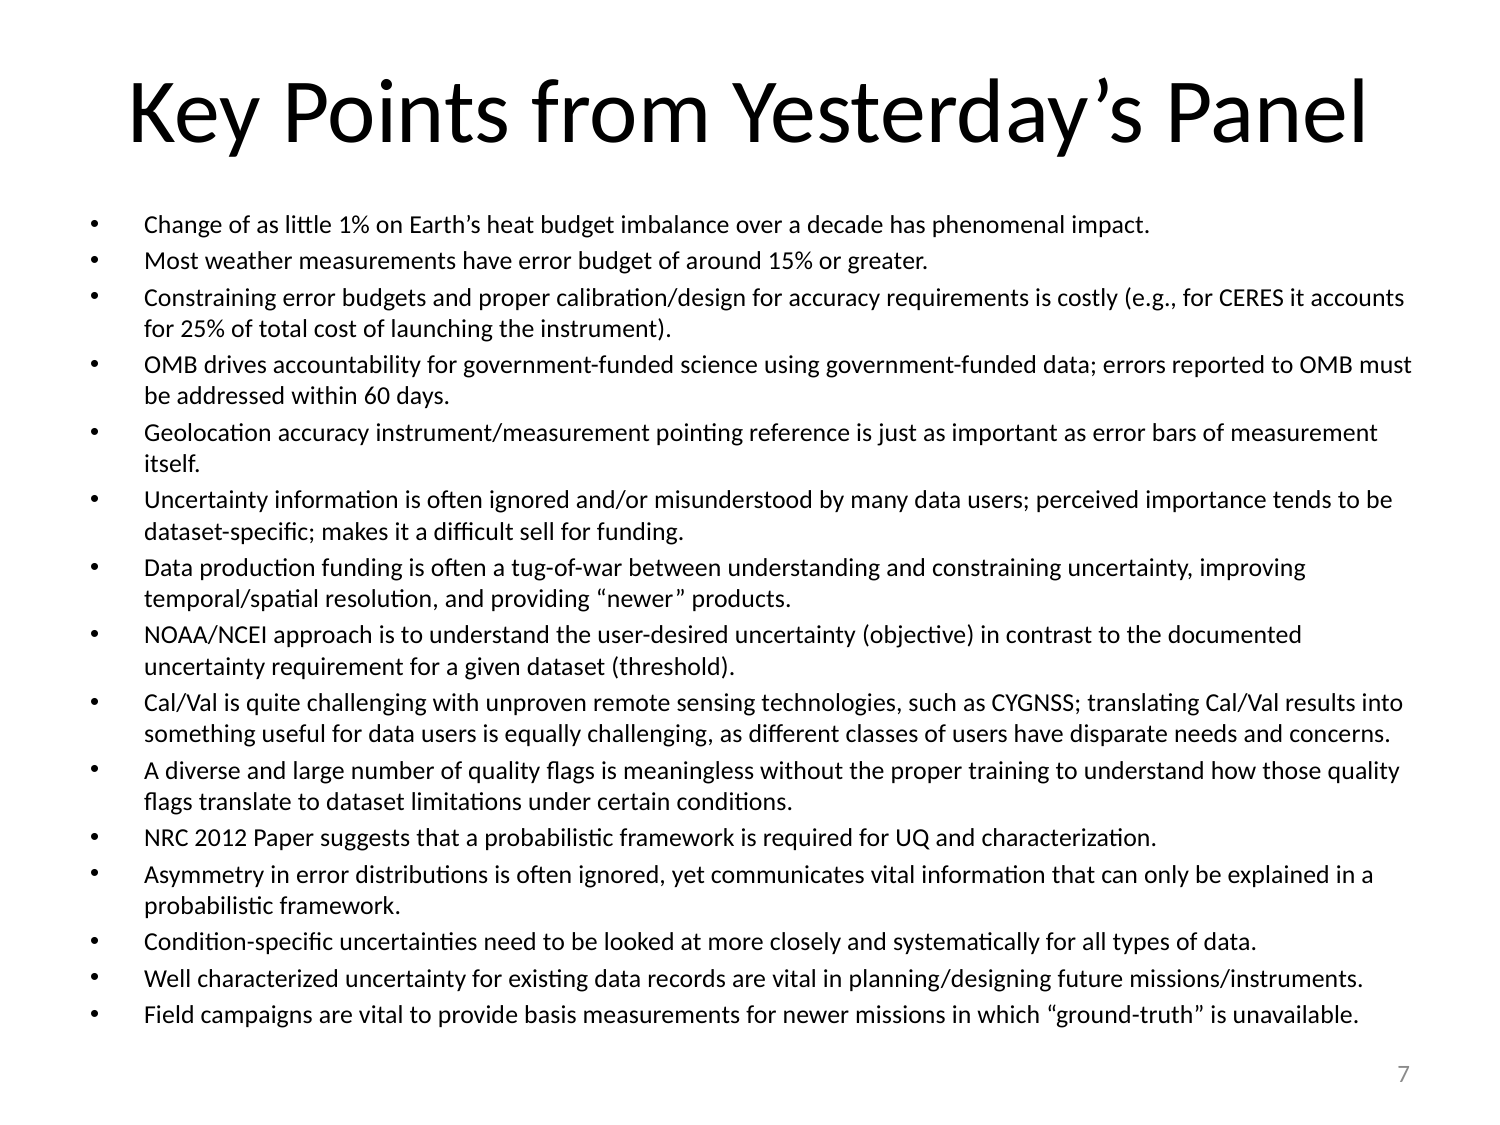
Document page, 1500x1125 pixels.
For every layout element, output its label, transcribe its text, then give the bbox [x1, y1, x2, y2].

slide_number 7 [1074, 1042, 1425, 1103]
list Change of as little 1% on Earth’s heat budget imbalance over a decade has phenomenal impact. Most weather measurements have error budget of around 15% or greater. Constraining error budgets and proper calibration/design for accuracy requirements is costly (e.g., for CERES it accounts for 25% of total cost of launching the instrument). OMB drives accountability for government-funded science using government-funded data; errors reported to OMB must be addressed within 60 days. Geolocation accuracy instrument/measurement pointing reference is just as important as error bars of measurement itself. Uncertainty information is often ignored and/or misunderstood by many data users; perceived importance tends to be dataset-specific; makes it a difficult sell for funding. Data production funding is often a tug-of-war between understanding and constraining uncertainty, improving temporal/spatial resolution, and providing “newer” products. NOAA/NCEI approach is to understand the user-desired uncertainty (objective) in contrast to the documented uncertainty requirement for a given dataset (threshold). Cal/Val is quite challenging with unproven remote sensing technologies, such as CYGNSS; translating Cal/Val results into something useful for data users is equally challenging, as different classes of users have disparate needs and concerns. A diverse and large number of quality flags is meaningless without the proper training to understand how those quality flags translate to dataset limitations under certain conditions. NRC 2012 Paper suggests that a probabilistic framework is required for UQ and characterization. Asymmetry in error distributions is often ignored, yet communicates vital information that can only be explained in a probabilistic framework. Condition-specific uncertainties need to be looked at more closely and systematically for all types of data. Well characterized uncertainty for existing data records are vital in planning/designing future missions/instruments. Field campaigns are vital to provide basis measurements for newer missions in which “ground-truth” is unavailable. [75, 200, 1438, 1043]
title Key Points from Yesterday’s Panel [75, 12, 1425, 200]
